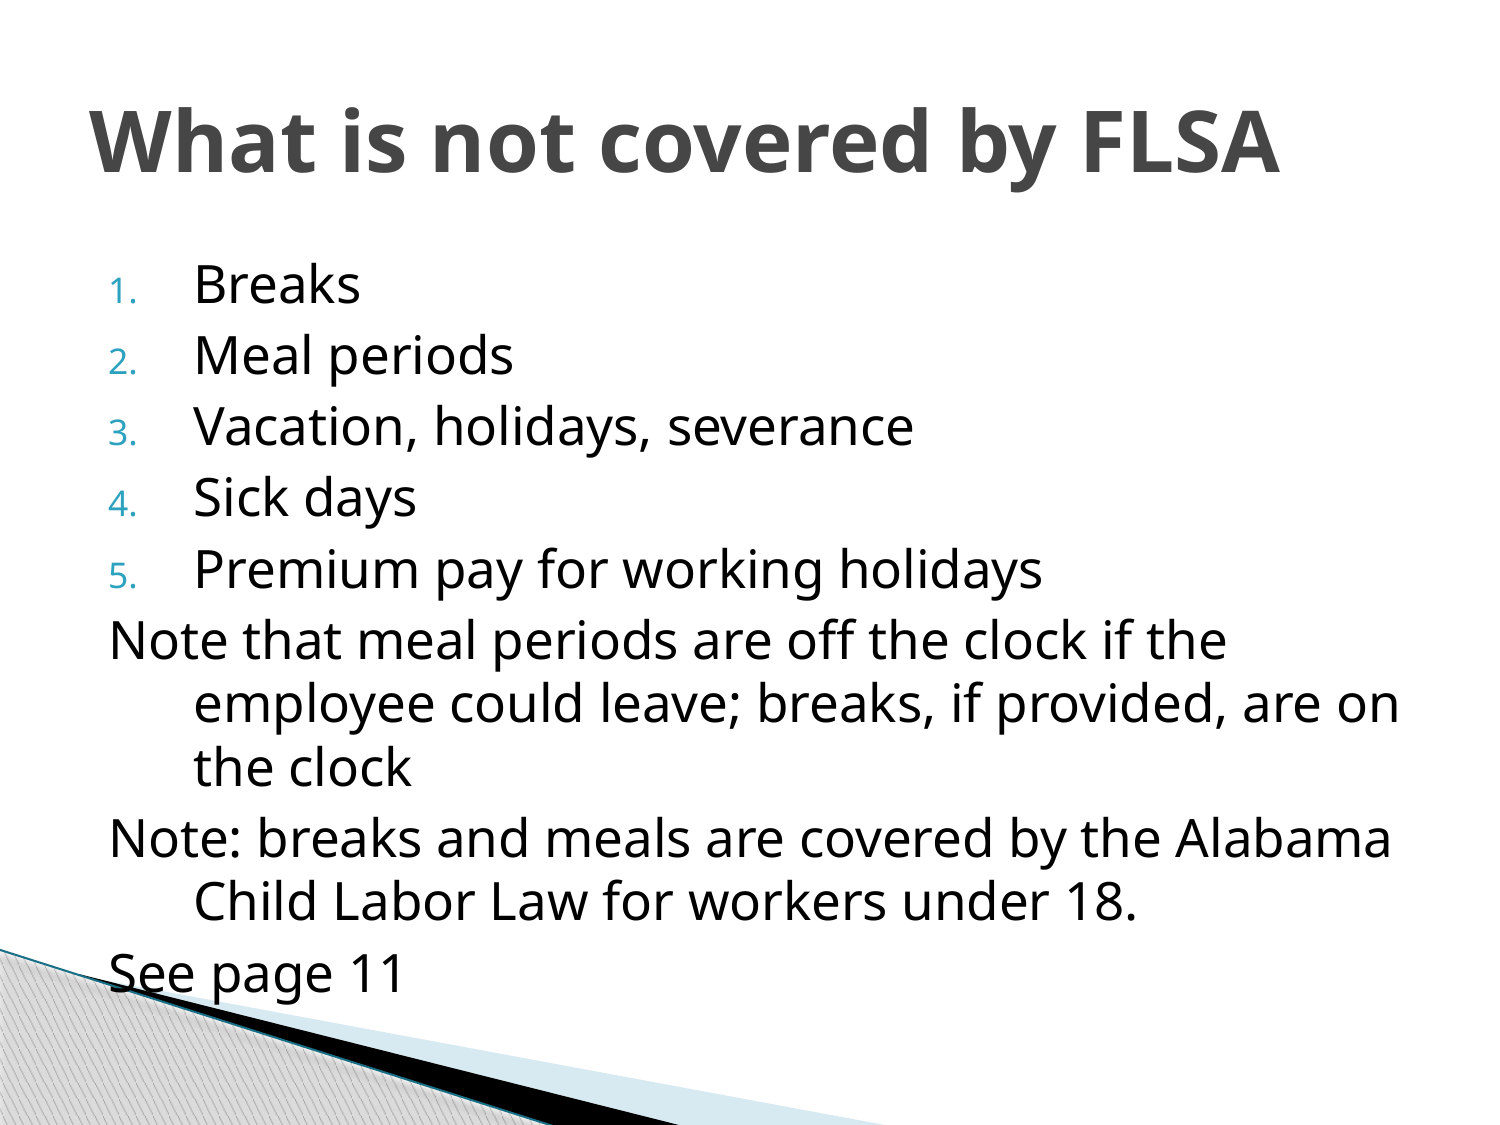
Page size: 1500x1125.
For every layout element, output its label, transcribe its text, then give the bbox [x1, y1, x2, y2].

title What is not covered by FLSA [75, 45, 1425, 233]
list Breaks Meal periods Vacation, holidays, severance Sick days Premium pay for working holidays Note that meal periods are off the clock if the employee could leave; breaks, if provided, are on the clock Note: breaks and meals are covered by the Alabama Child Labor Law for workers under 18. See page 11 [75, 243, 1425, 1025]
